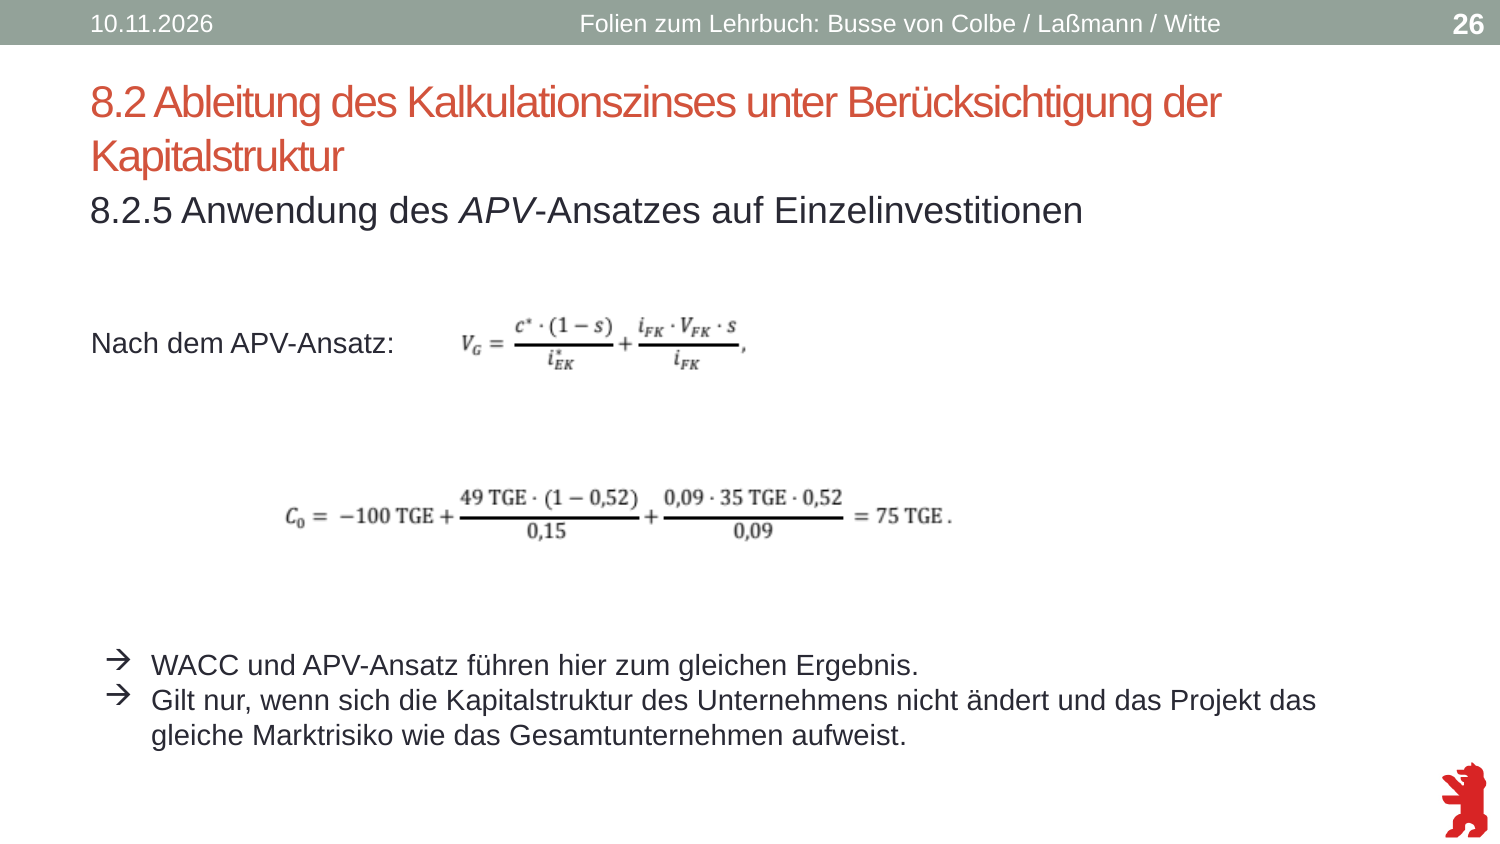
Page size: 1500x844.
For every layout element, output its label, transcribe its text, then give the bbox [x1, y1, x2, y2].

footer Folien zum Lehrbuch: Busse von Colbe / Laßmann / Witte [562, 2, 1238, 43]
picture [130, 469, 1106, 567]
text_box Nach dem APV-Ansatz: [76, 316, 127, 367]
picture [1434, 760, 1500, 844]
text_box WACC und APV-Ansatz führen hier zum gleichen Ergebnis. Gilt nur, wenn sich die Kapitalstruktur des Unternehmens nicht ändert und das Projekt das gleiche Marktrisiko wie das Gesamtunternehmen aufweist. [89, 639, 1362, 759]
slide_number 26 [1325, 2, 1500, 43]
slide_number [75, 2, 550, 43]
text_box 8.2.5 Anwendung des APV-Ansatzes auf Einzelinvestitionen [74, 178, 1455, 239]
title 8.2 Ableitung des Kalkulationszinses unter Berücksichtigung der Kapitalstruktur [75, 65, 1425, 178]
picture [130, 298, 1077, 393]
